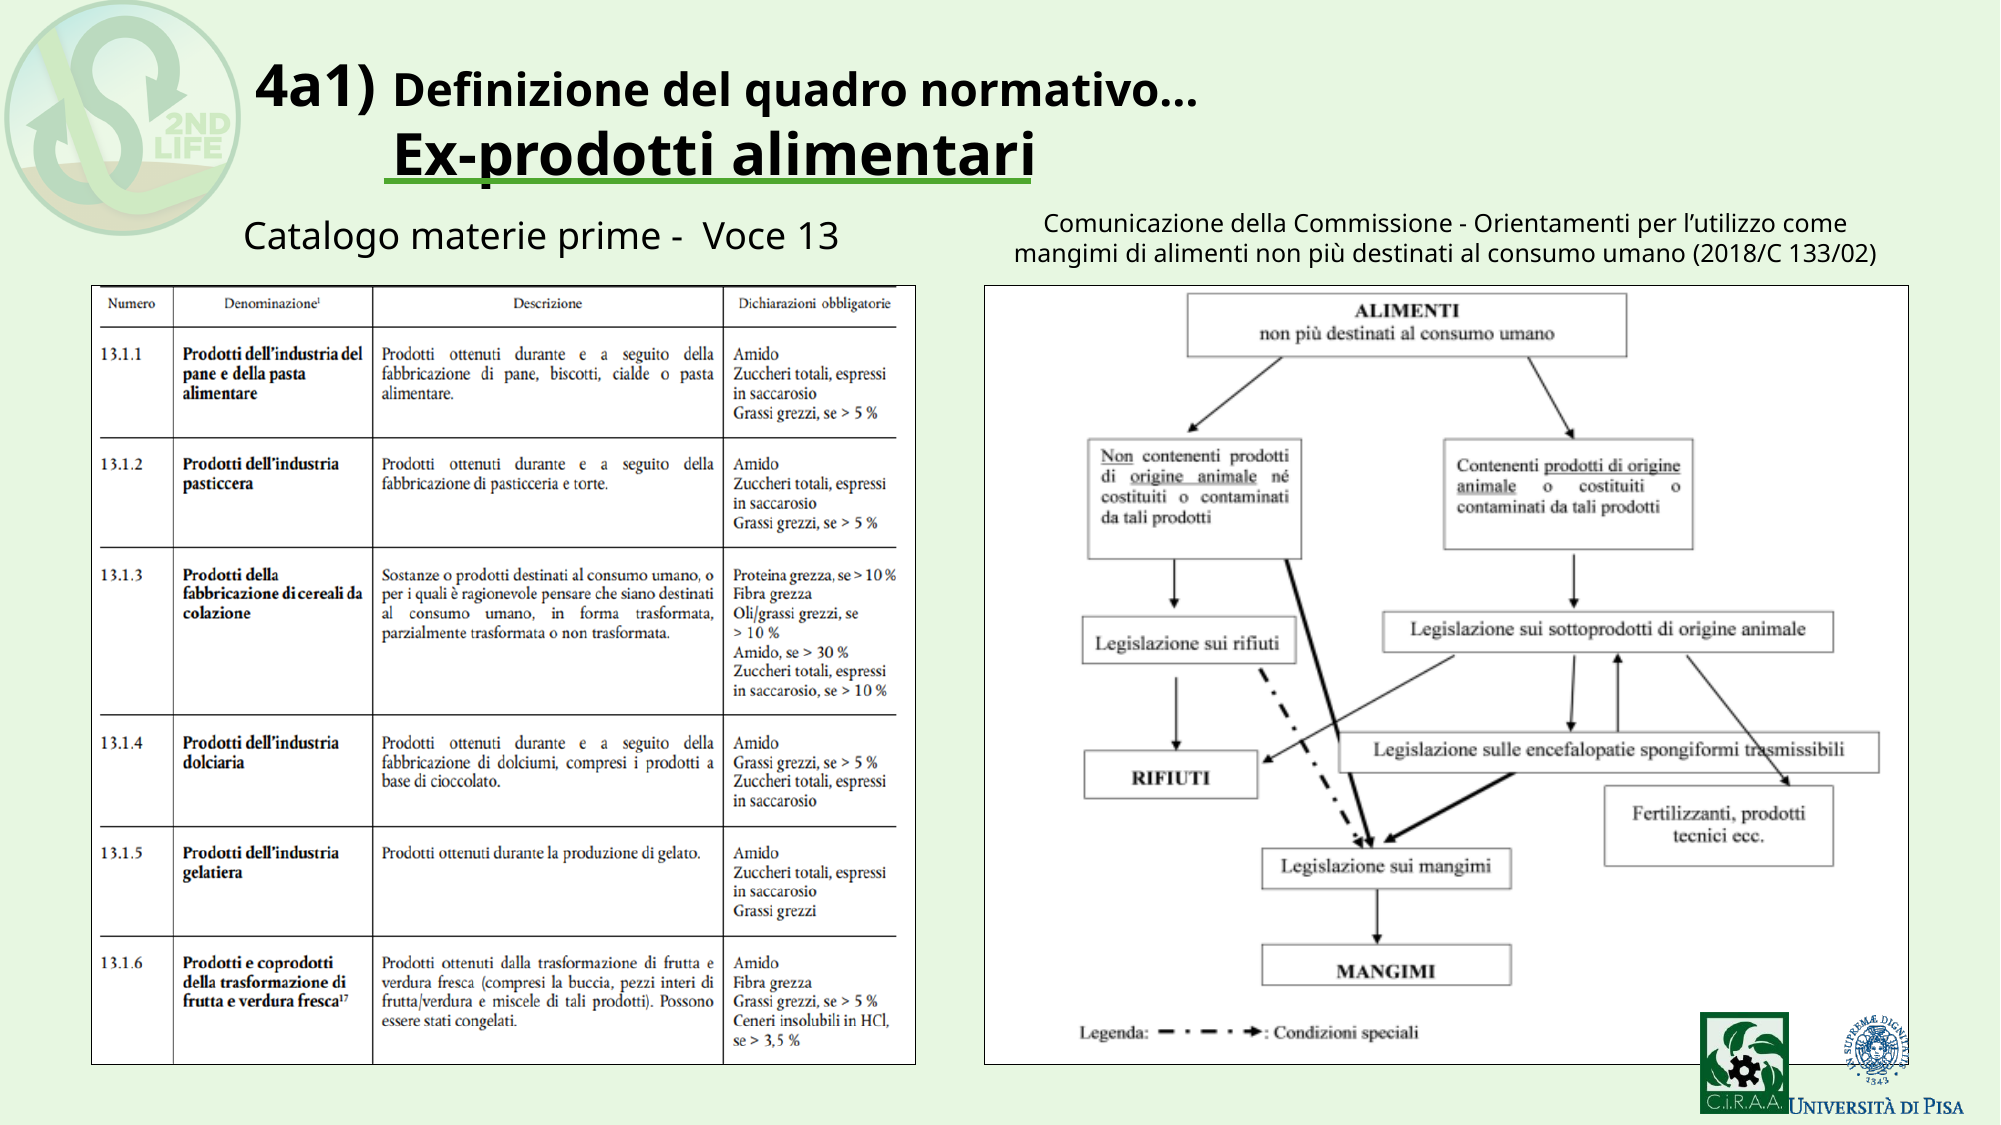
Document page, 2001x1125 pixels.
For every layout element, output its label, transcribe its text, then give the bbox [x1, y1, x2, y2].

text_box Catalogo materie prime - Voce 13 [228, 204, 873, 265]
text_box Comunicazione della Commissione - Orientamenti per l’utilizzo come mangimi di alimenti non più destinati al consumo umano (2018/C 133/02) [984, 200, 1908, 276]
picture [4, 0, 241, 237]
picture [91, 284, 917, 1065]
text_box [1699, 1011, 1964, 1114]
text_box 4a1) Definizione del quadro normativo… Ex-prodotti alimentari [241, 20, 1976, 196]
picture [983, 284, 1909, 1065]
